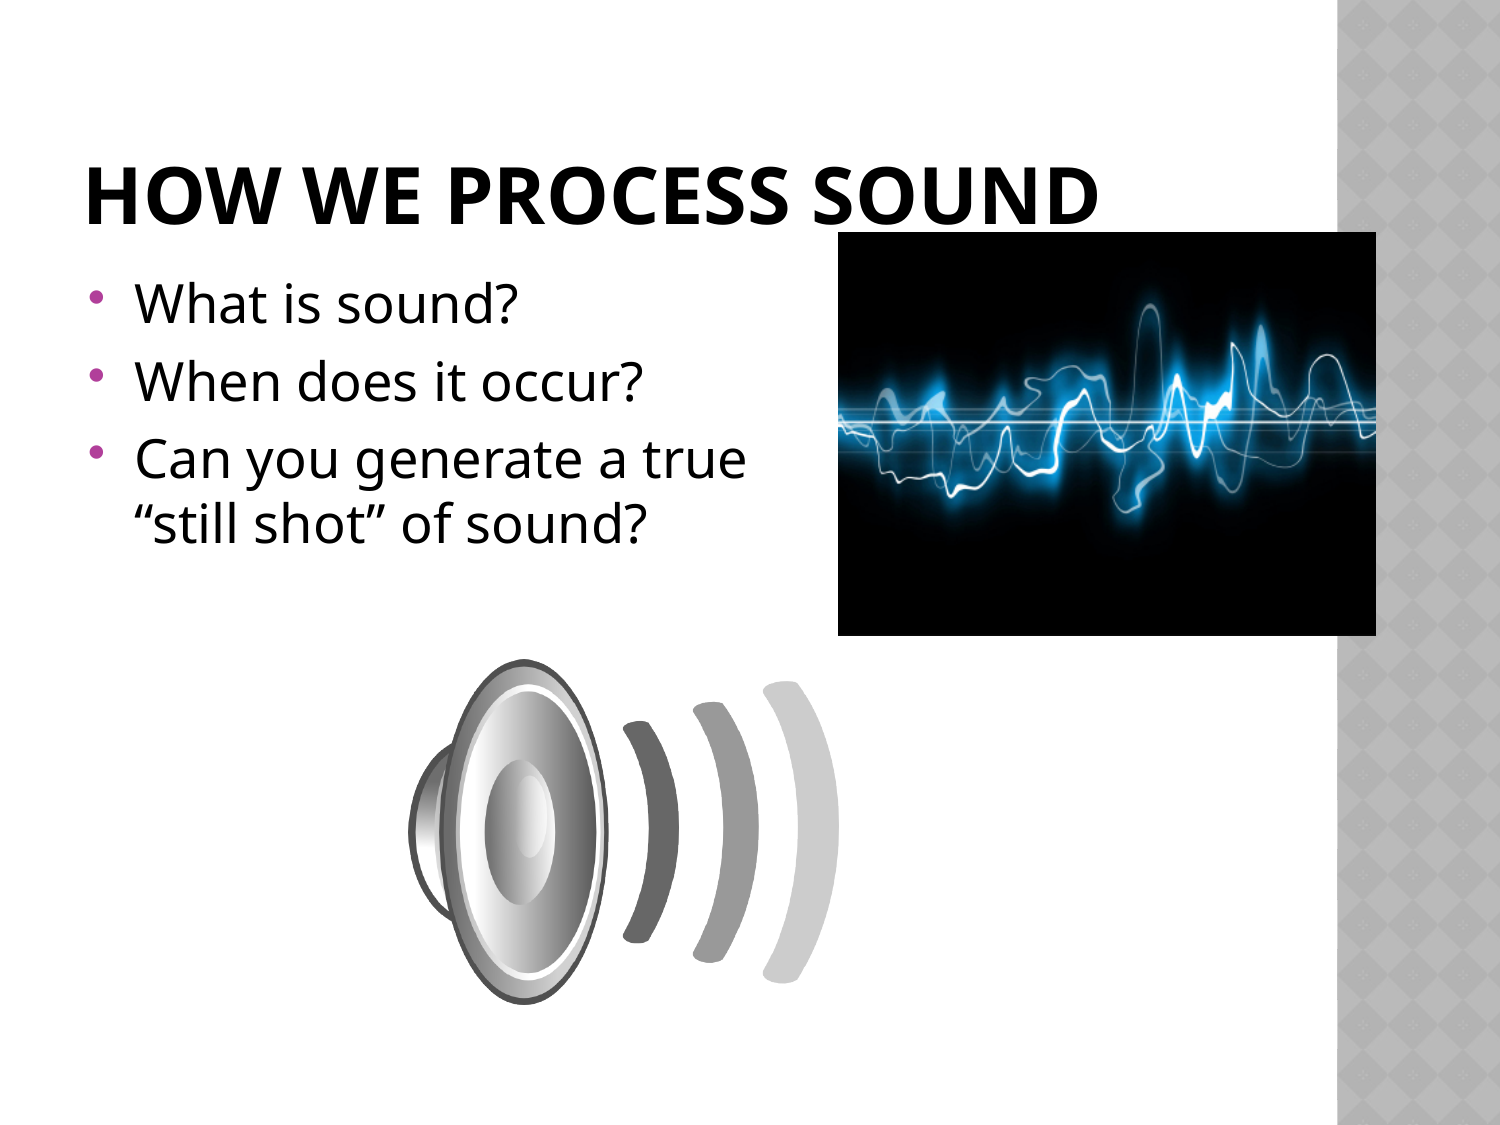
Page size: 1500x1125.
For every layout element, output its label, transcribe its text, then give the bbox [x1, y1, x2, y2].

picture [1325, 373, 1332, 386]
picture [1339, 364, 1343, 374]
title How We Process Sound [75, 52, 1263, 240]
picture [1242, 359, 1246, 372]
list What is sound? When does it occur? Can you generate a true “still shot” of sound? [75, 262, 839, 1005]
picture [1343, 375, 1347, 386]
picture [407, 658, 840, 1006]
picture [838, 232, 1377, 636]
